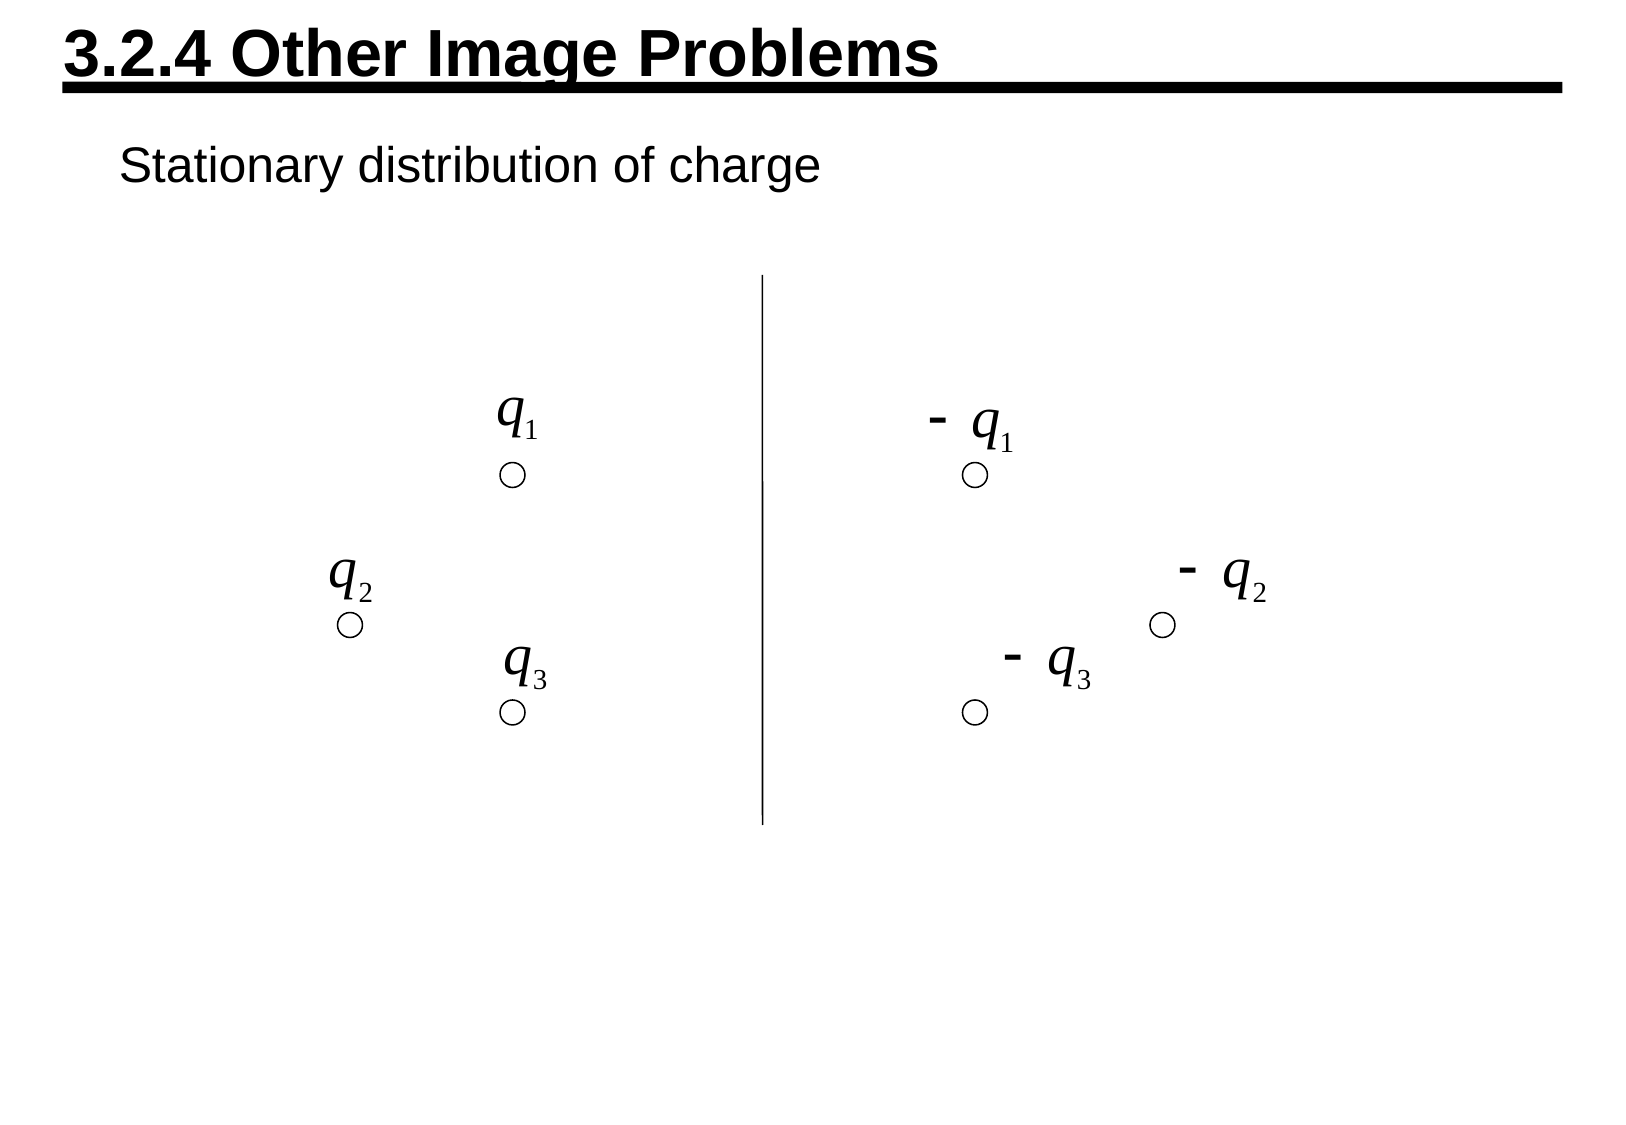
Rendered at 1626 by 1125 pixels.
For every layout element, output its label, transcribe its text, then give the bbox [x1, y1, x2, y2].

text_box 3.2.4 Other Image Problems [48, 2, 957, 98]
text_box [500, 462, 526, 488]
text_box [337, 615, 363, 638]
text_box Stationary distribution of charge [103, 124, 837, 200]
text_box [493, 374, 542, 444]
text_box [962, 465, 988, 488]
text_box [924, 387, 1017, 457]
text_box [1174, 537, 1271, 607]
text_box [962, 699, 988, 725]
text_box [499, 624, 550, 696]
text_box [1000, 624, 1094, 696]
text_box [324, 537, 377, 607]
text_box [500, 705, 526, 725]
text_box [1149, 612, 1175, 638]
